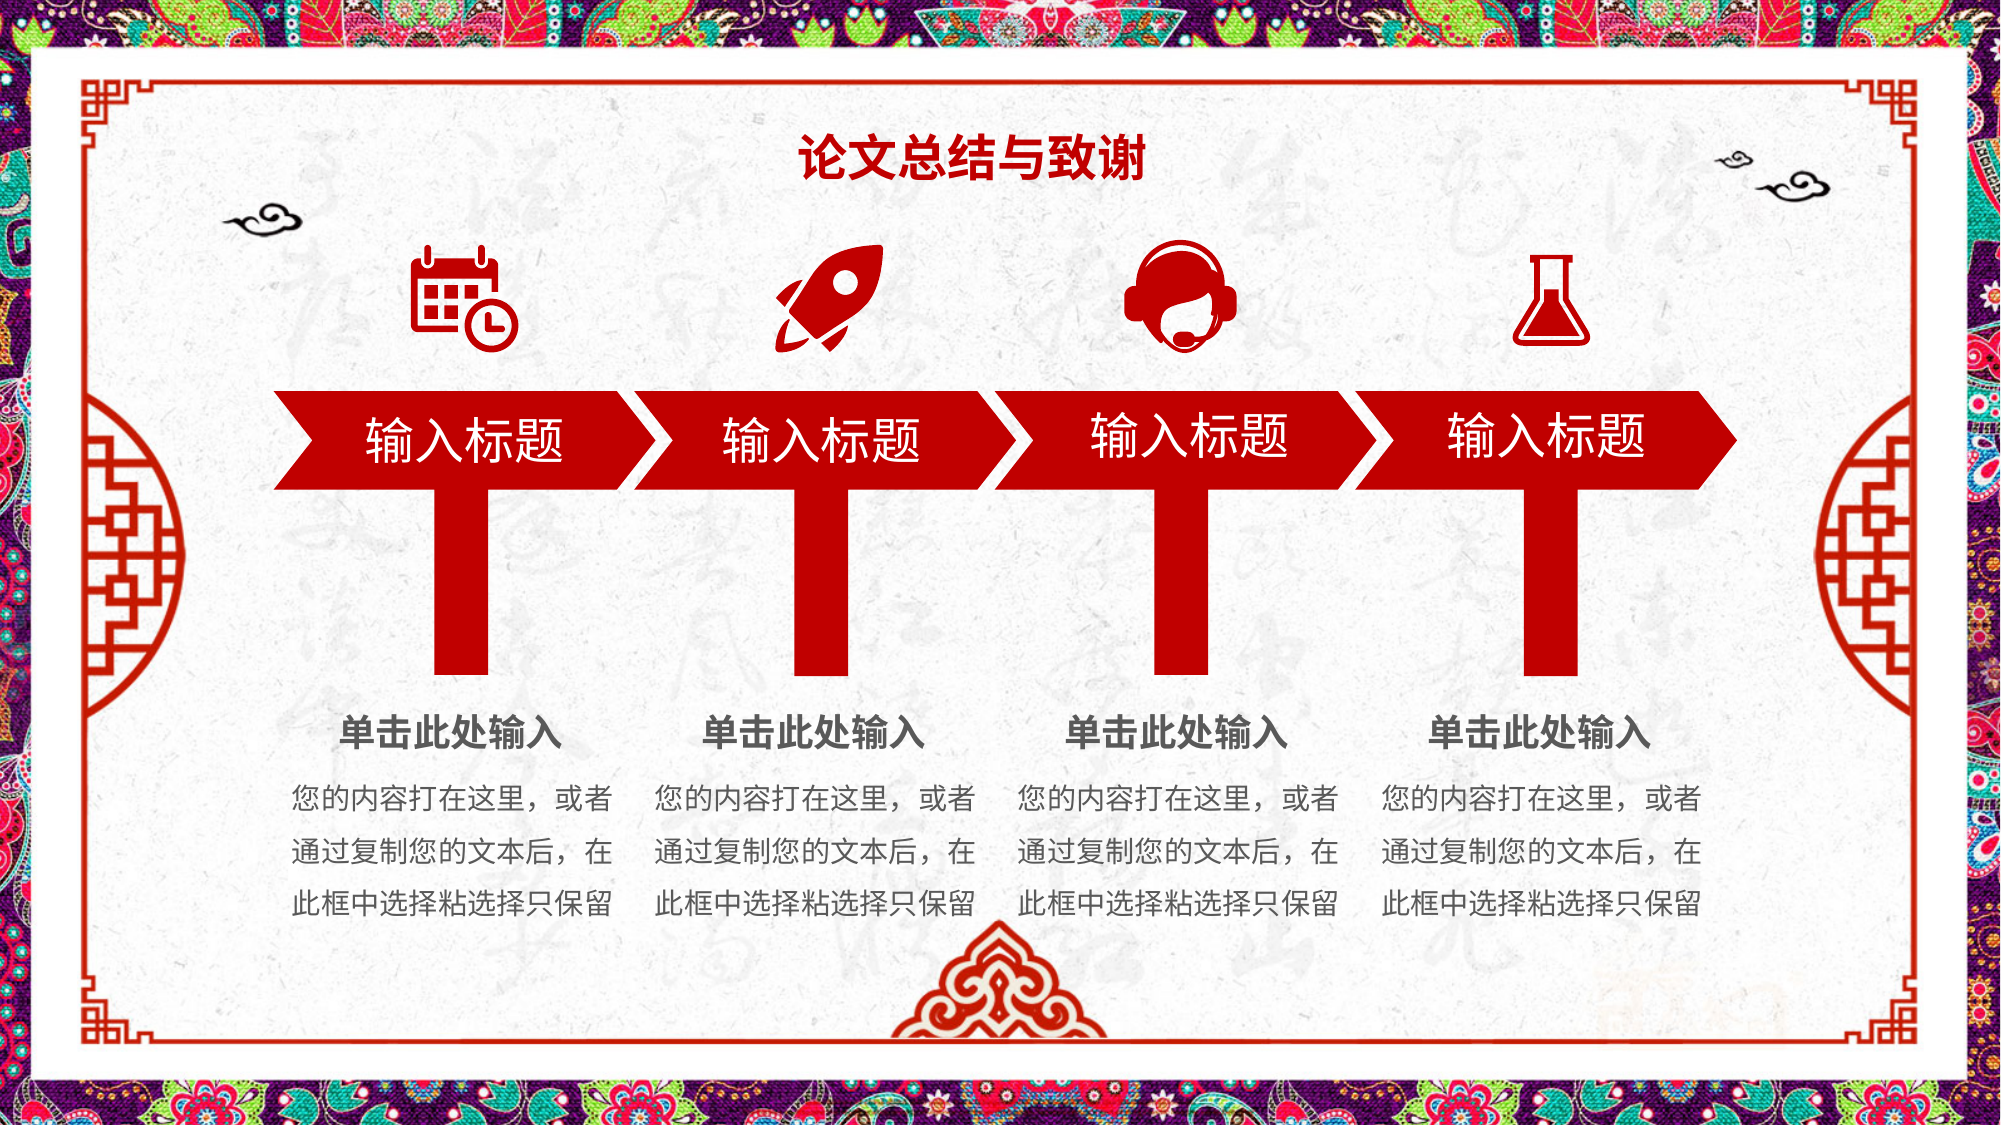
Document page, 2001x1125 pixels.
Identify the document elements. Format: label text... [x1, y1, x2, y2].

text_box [633, 244, 989, 930]
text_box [272, 244, 632, 930]
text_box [994, 239, 1377, 930]
picture [0, 0, 2001, 1125]
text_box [1354, 254, 1738, 930]
text_box 论文总结与致谢 [782, 119, 1247, 195]
